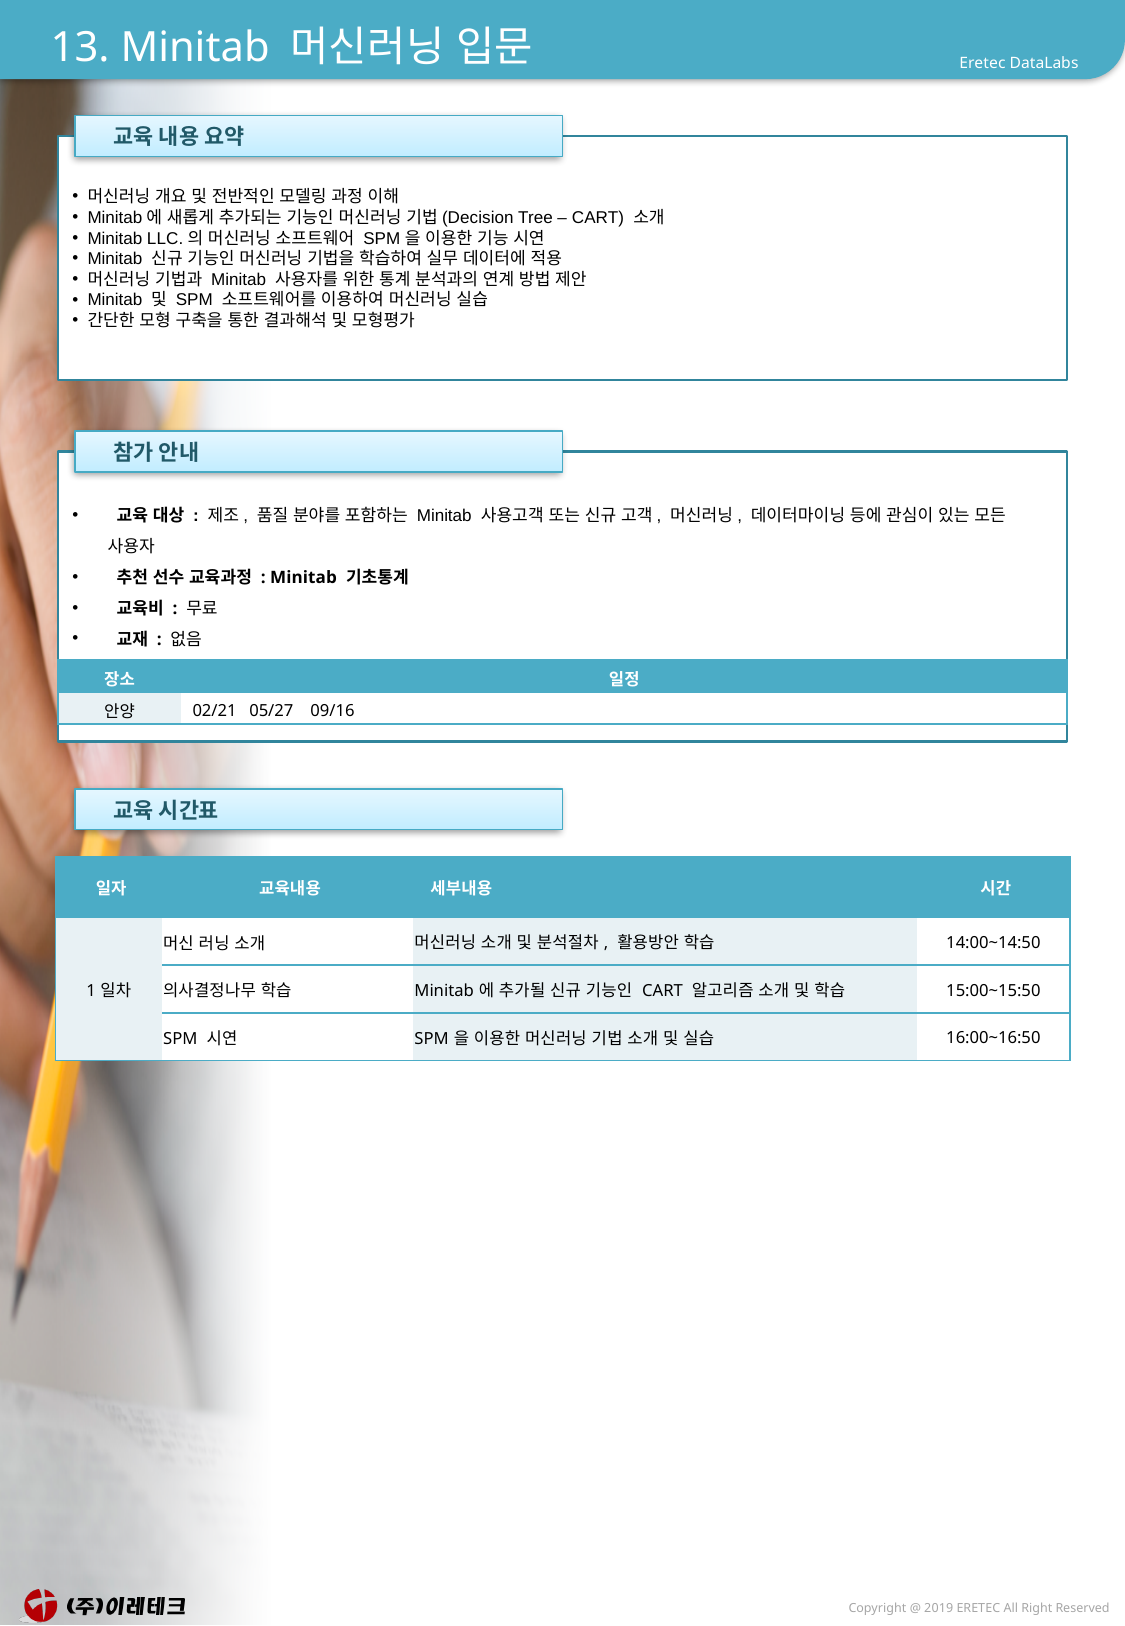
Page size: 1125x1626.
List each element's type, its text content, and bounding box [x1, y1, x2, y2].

table_header 교육내용 [162, 858, 413, 916]
table_cell SPM 시연 [162, 1014, 413, 1060]
table_header 일정 [181, 661, 1066, 691]
text_box [55, 449, 1070, 744]
title 13. Minitab 머신러닝 입문 [35, 9, 1049, 80]
text_box 머신러닝 개요 및 전반적인 모델링 과정 이해 Minitab에 새롭게 추가되는 기능인 머신러닝 기법(Decision Tree – CART) 소개 Minitab LLC.의 머신러닝 소프트웨어 SPM을 이용한 기능 시연 Minitab 신규 기능인 머신러닝 기법을 학습하여 실무 데이터에 적용 머신러닝 기법과 Minitab 사용자를 위한 통계 분석과의 연계 방법 제안 Minitab 및 SPM 소프트웨어를 이용하여 머신러닝 실습 간단한 모형 구축을 통한 결과해석 및 모형평가 [57, 157, 1068, 338]
text_box 교육 시간표 [74, 788, 563, 830]
table_cell 14:00~14:50 [917, 918, 1069, 964]
table_cell 의사결정나무 학습 [162, 966, 413, 1012]
table_header 세부내용 [413, 858, 917, 916]
table_cell 02/21 05/27 09/16 [181, 693, 1066, 723]
table_header 시간 [917, 858, 1069, 916]
text_box [55, 134, 1070, 382]
table_cell 머신러닝 소개 및 분석절차, 활용방안 학습 [413, 918, 917, 964]
text_box 참가 안내 [74, 430, 563, 473]
table_cell Minitab에 추가될 신규 기능인 CART 알고리즘 소개 및 학습 [413, 966, 917, 1012]
text_box 교육 대상 : 제조, 품질 분야를 포함하는 Minitab 사용고객 또는 신규 고객, 머신러닝, 데이터마이닝 등에 관심이 있는 모든 사용자 추천 선수 교육과정 : Minitab 기초통계 교육비 : 무료 교재 : 없음 [57, 486, 1068, 659]
table_cell 15:00~15:50 [917, 966, 1069, 1012]
table_header 장소 [59, 661, 181, 691]
table_cell SPM을 이용한 머신러닝 기법 소개 및 실습 [413, 1014, 917, 1060]
table_cell 16:00~16:50 [917, 1014, 1069, 1060]
table_cell 머신 러닝 소개 [162, 918, 413, 964]
text_box 교육 내용 요약 [74, 115, 563, 157]
table_header 일자 [56, 858, 162, 916]
table_cell 안양 [59, 693, 181, 723]
table_cell 1일차 [56, 918, 162, 1060]
picture [0, 48, 1125, 1625]
